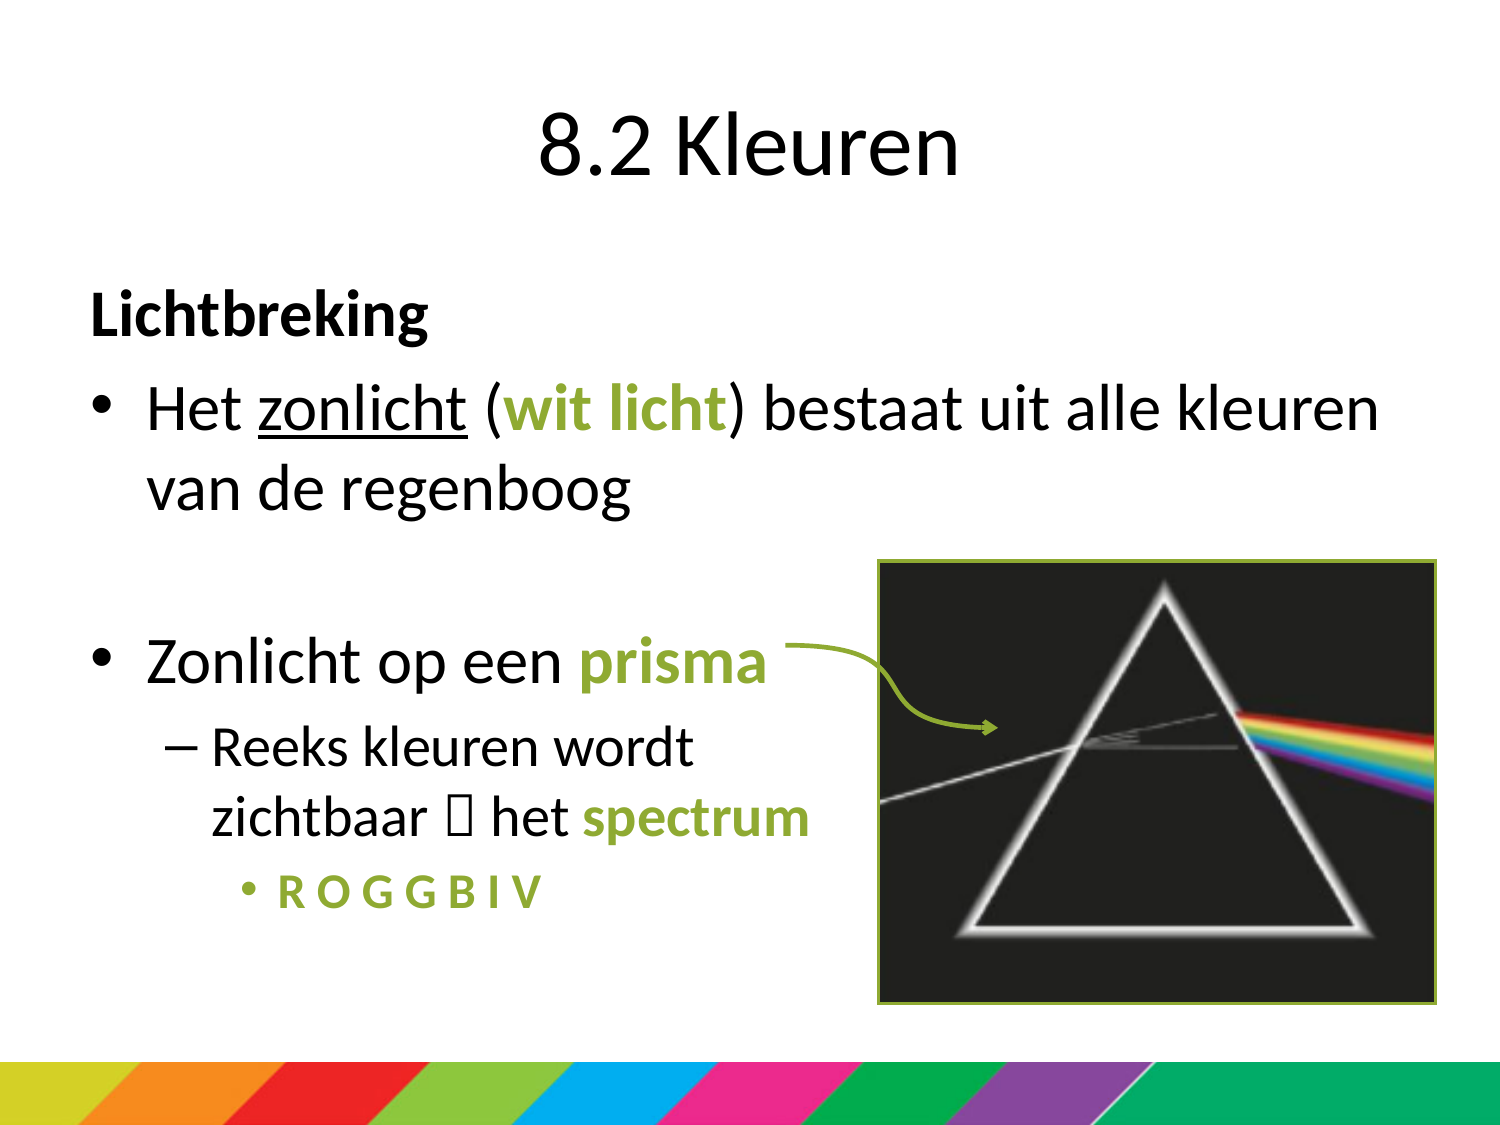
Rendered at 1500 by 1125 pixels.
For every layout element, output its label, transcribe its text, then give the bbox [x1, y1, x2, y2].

list Lichtbreking Het zonlicht (wit licht) bestaat uit alle kleuren van de regenboog Zonlicht op een prisma Reeks kleuren wordt zichtbaar  het spectrum R O G G B I V [75, 262, 1425, 1005]
picture [0, 1062, 574, 1125]
title 8.2 Kleuren [75, 45, 1425, 233]
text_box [785, 644, 999, 729]
picture [879, 562, 1435, 1003]
picture [656, 1062, 1500, 1125]
